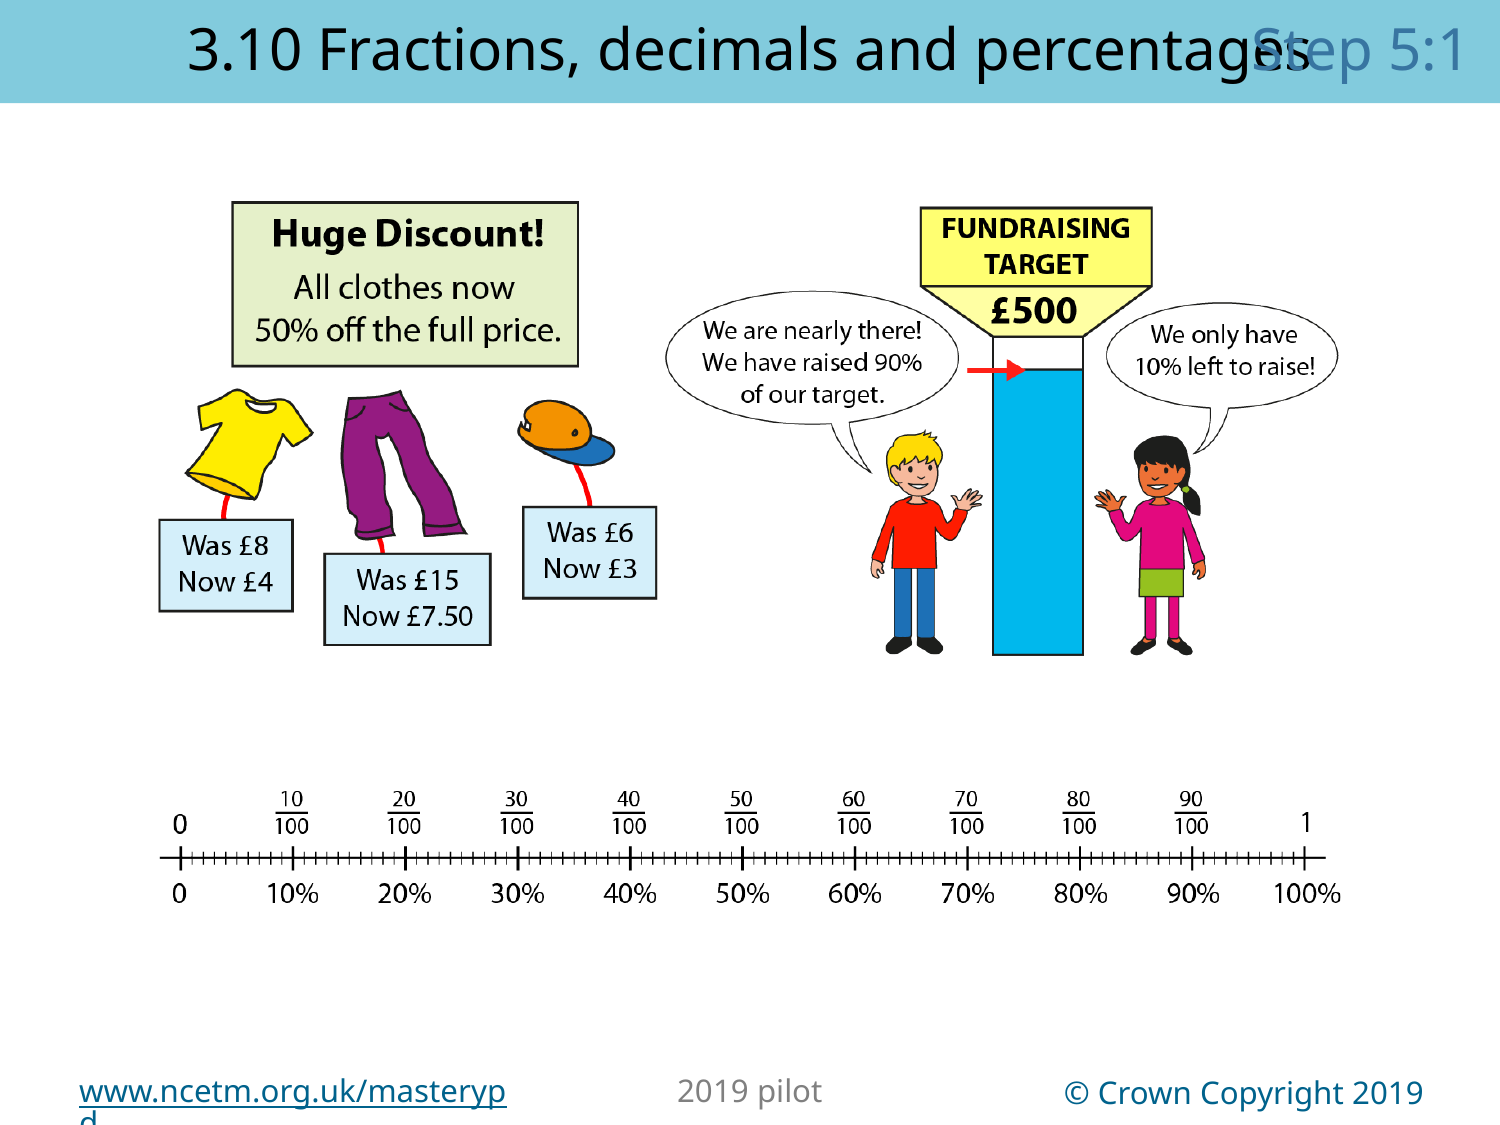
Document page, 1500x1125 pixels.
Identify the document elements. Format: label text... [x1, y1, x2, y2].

list Step 5:1 [0, 0, 1500, 104]
picture [155, 201, 1345, 673]
picture [155, 787, 1345, 921]
